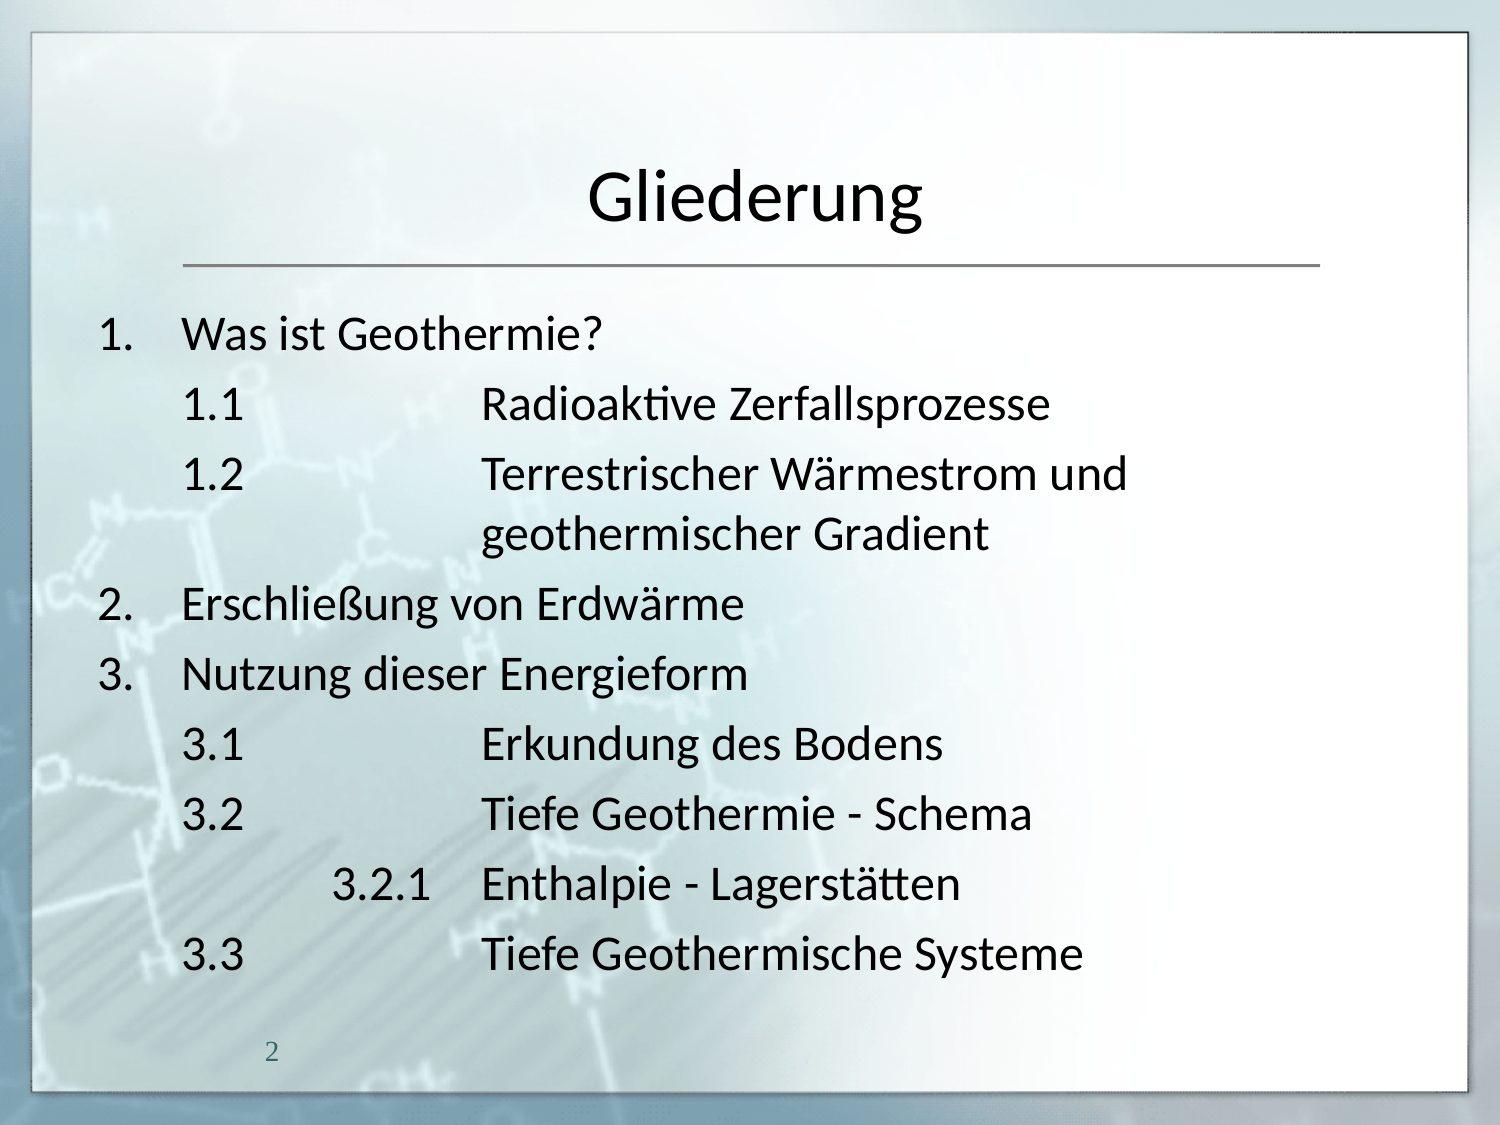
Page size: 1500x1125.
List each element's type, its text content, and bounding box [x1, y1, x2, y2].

slide_number 2 [249, 1024, 463, 1101]
picture [0, 0, 1500, 1125]
list 1. Was ist Geothermie? 1.1 Radioaktive Zerfallsprozesse 1.2 Terrestrischer Wärmestrom und geothermischer Gradient 2. Erschließung von Erdwärme 3. Nutzung dieser Energieform 3.1 Erkundung des Bodens 3.2 Tiefe Geothermie - Schema 3.2.1 Enthalpie - Lagerstätten 3.3 Tiefe Geothermische Systeme [81, 292, 1454, 1125]
title Gliederung [70, 105, 1442, 279]
